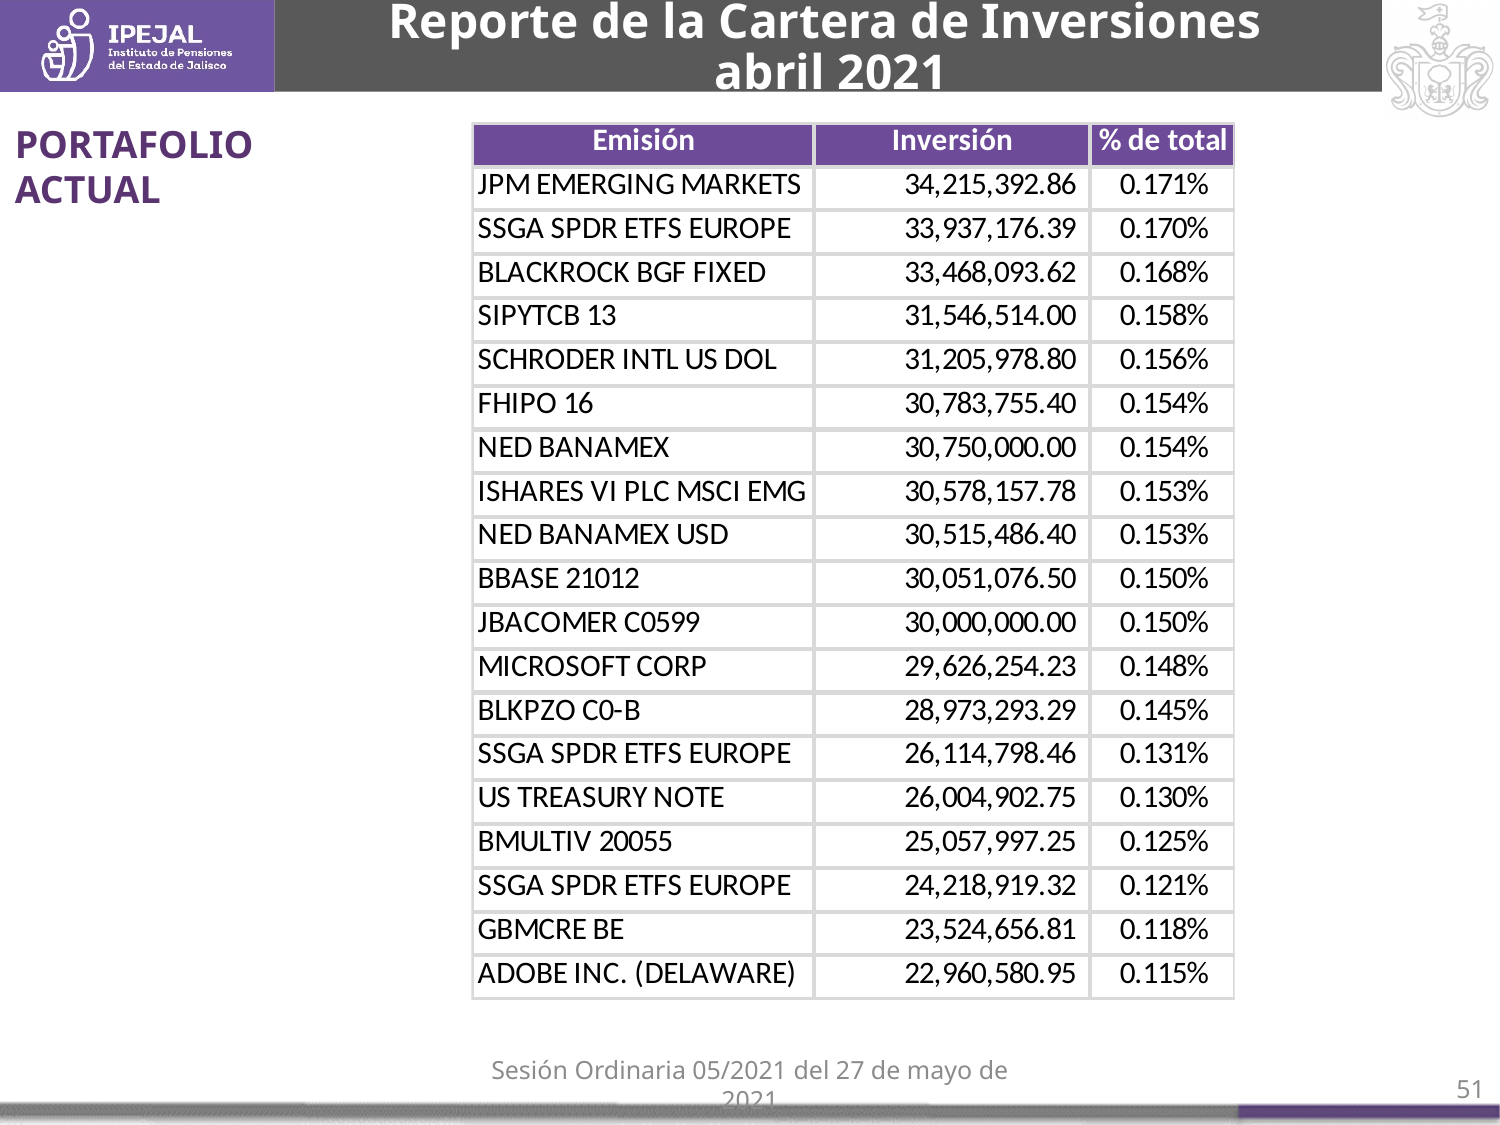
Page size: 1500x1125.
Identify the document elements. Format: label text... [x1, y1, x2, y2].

footer Sesión Ordinaria 05/2021 del 27 de mayo de 2021 [471, 1054, 1029, 1115]
text_box Reporte de la Cartera de Inversiones abril 2021 [278, 0, 1385, 70]
picture [0, 0, 275, 92]
picture [0, 1096, 1500, 1125]
text_box PORTAFOLIO ACTUAL [0, 113, 298, 219]
picture [471, 122, 1237, 1002]
slide_number 51 [1149, 1060, 1500, 1121]
